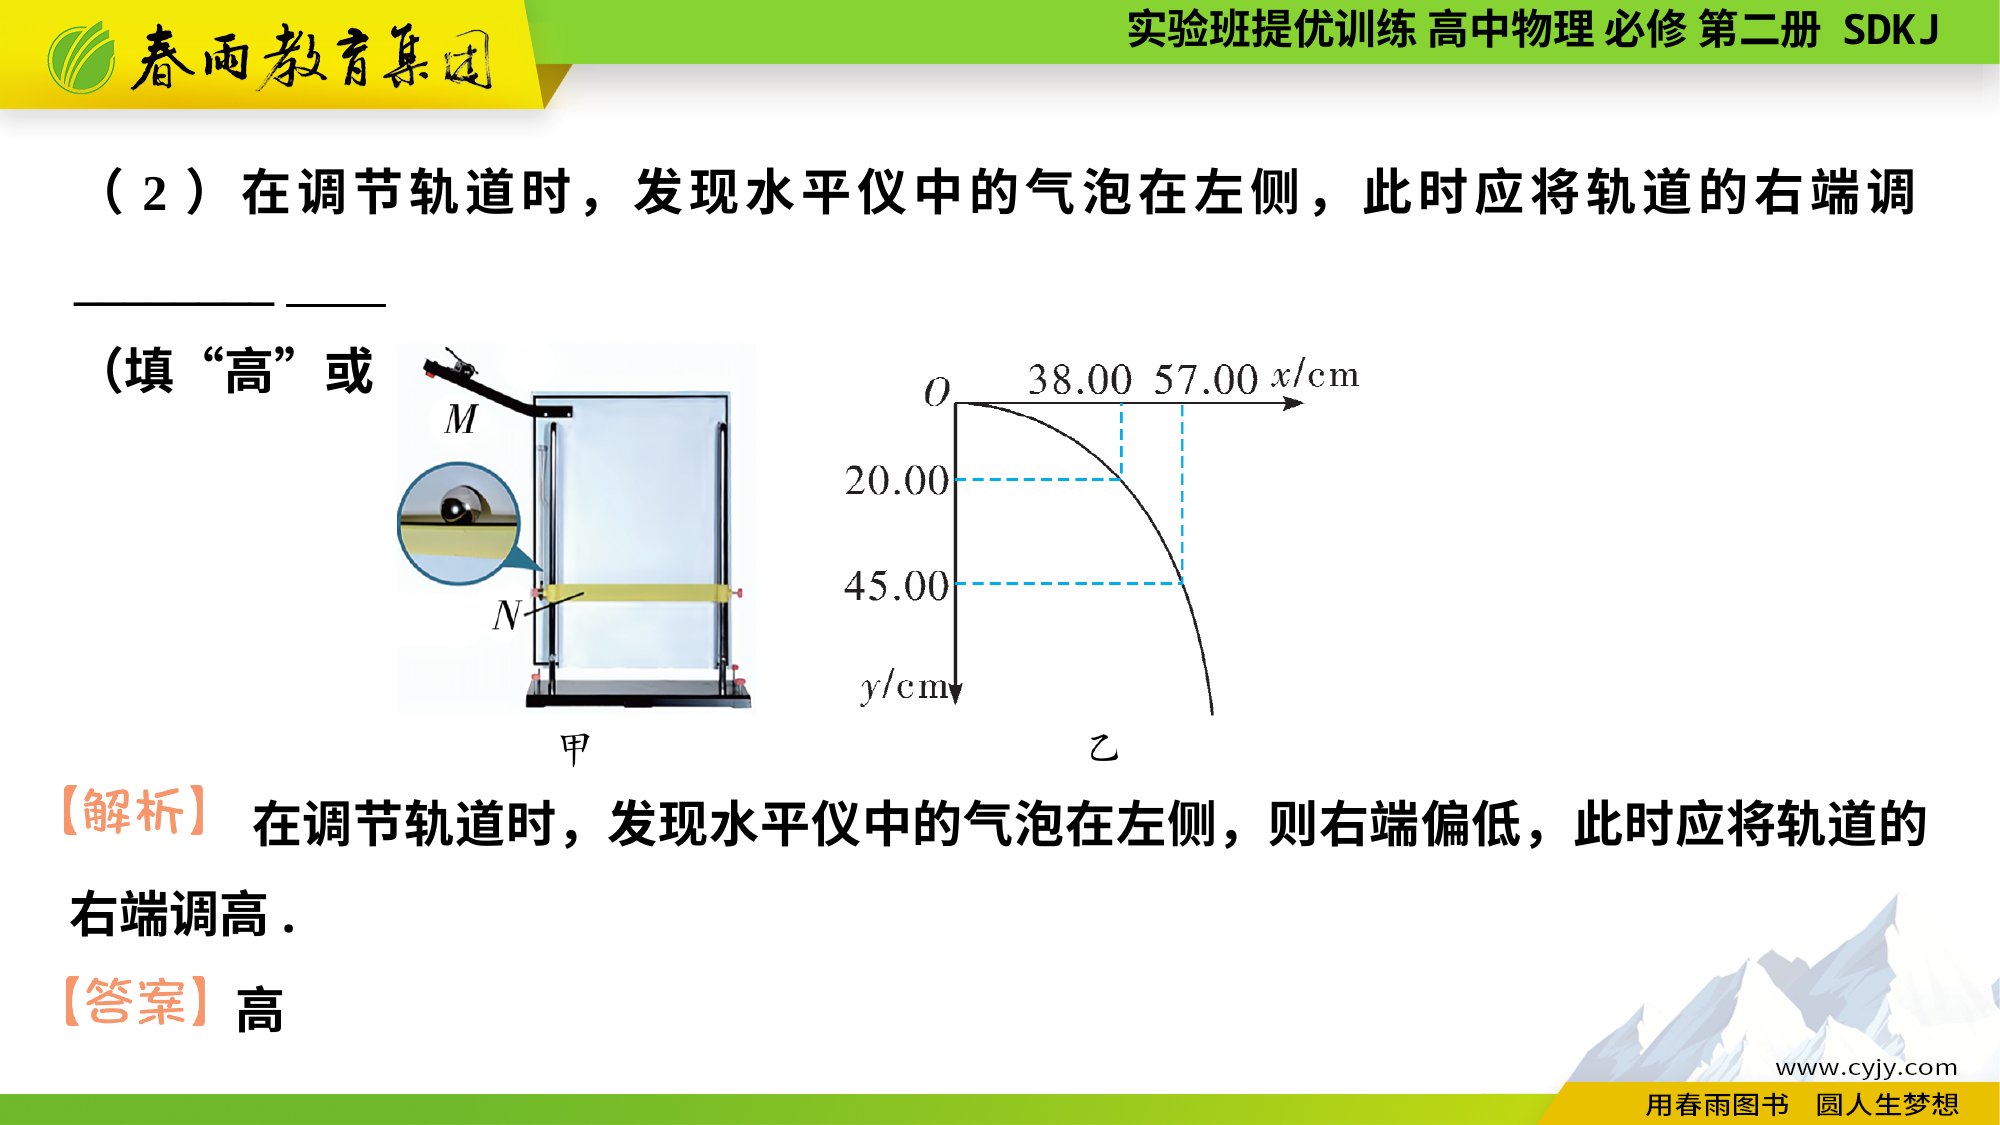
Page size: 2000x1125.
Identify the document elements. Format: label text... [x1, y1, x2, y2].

text_box 在调节轨道时，发现水平仪中的气泡在左侧，则右端偏低，此时应将轨道的右端调高. [54, 755, 1944, 951]
list （2）在调节轨道时，发现水平仪中的气泡在左侧，此时应将轨道的右端调________ （填“高”或“低”）. [59, 122, 1944, 320]
picture [0, 0, 2000, 1125]
text_box 高 [220, 940, 301, 1046]
